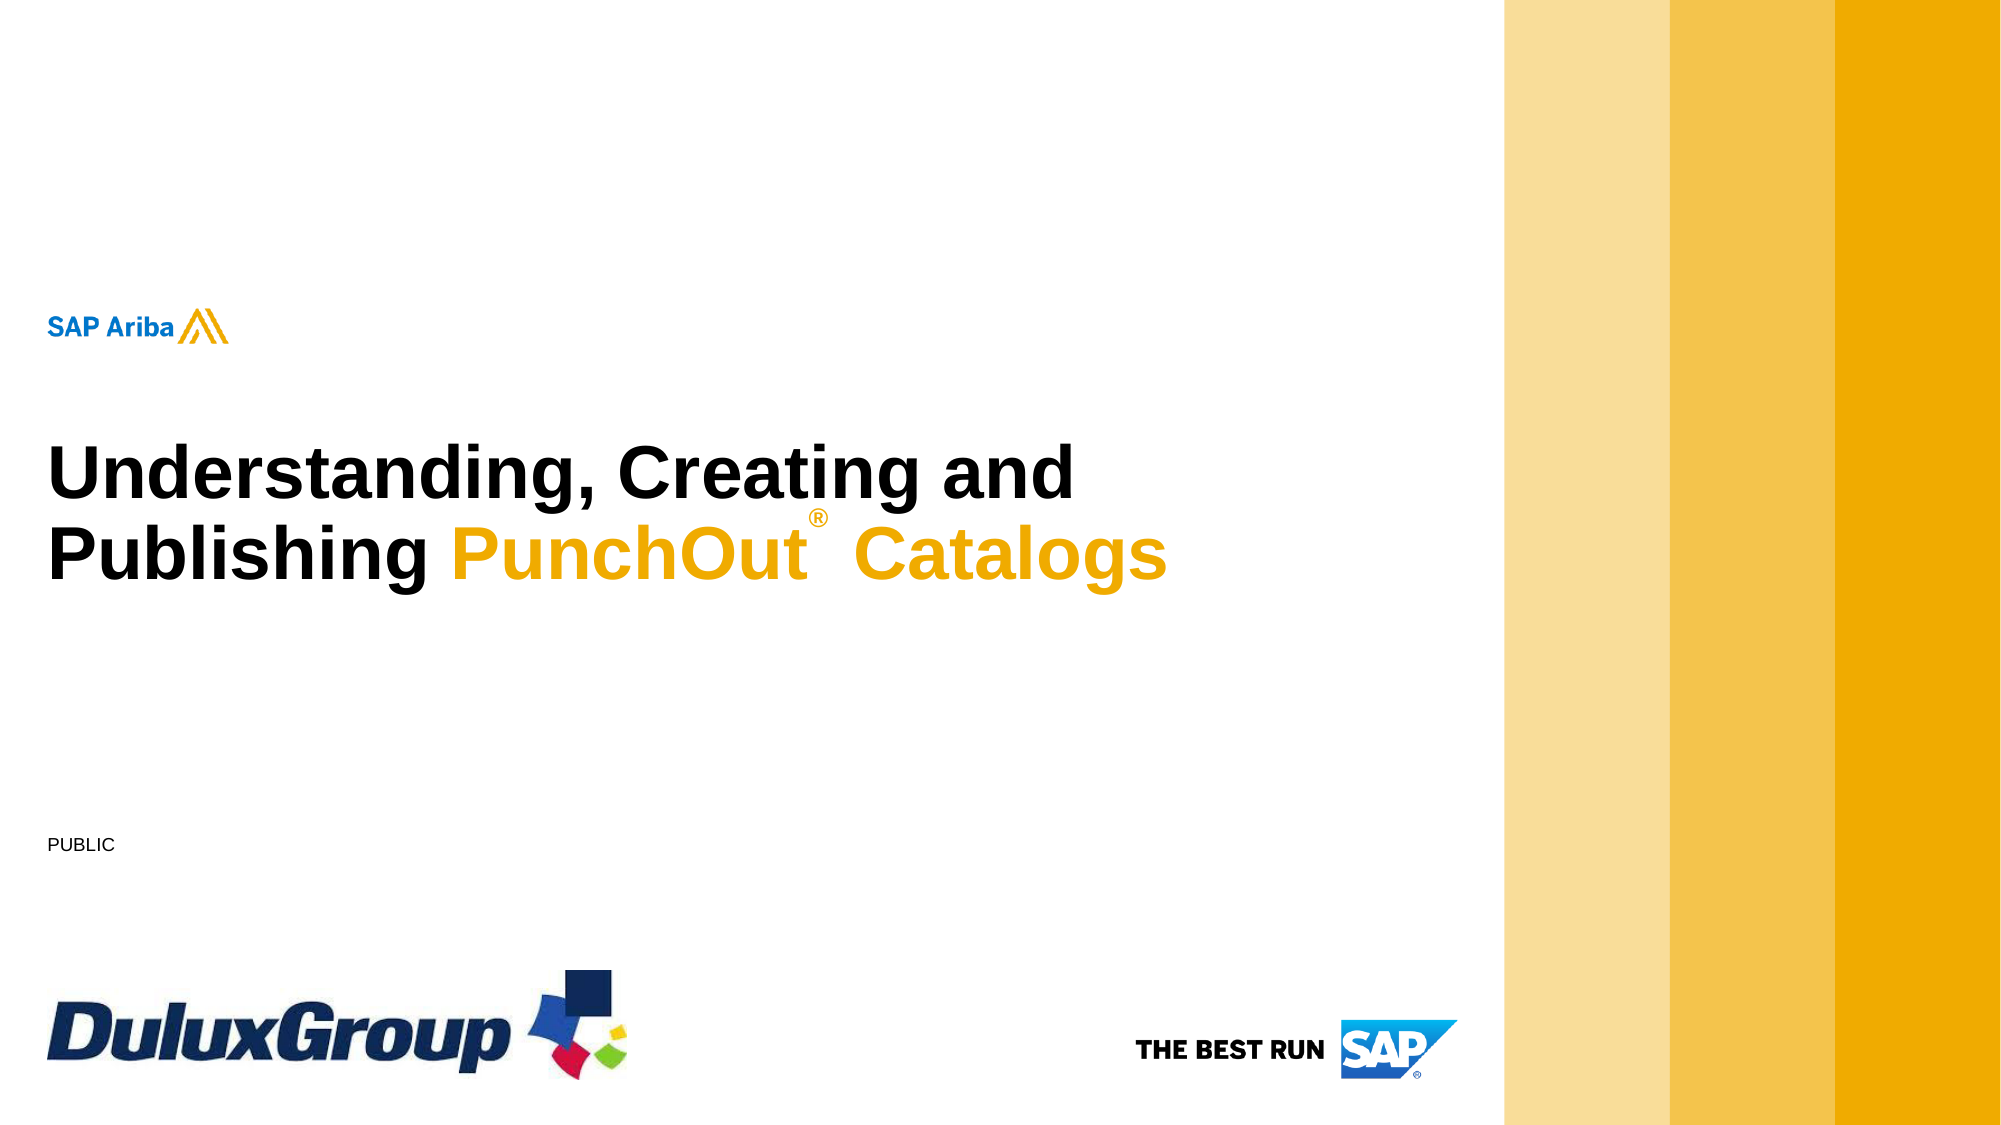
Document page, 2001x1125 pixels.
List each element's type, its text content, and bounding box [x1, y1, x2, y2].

text_box [1504, 0, 1670, 1125]
text_box [1836, 0, 2001, 1125]
picture [46, 970, 627, 1080]
picture [46, 308, 230, 344]
text_box PUBLIC [47, 832, 115, 856]
text_box [1670, 0, 1836, 1125]
text_box Understanding, Creating and Publishing PunchOut® Catalogs [47, 423, 1170, 595]
text_box [0, 0, 1504, 1125]
picture [1135, 1019, 1458, 1080]
